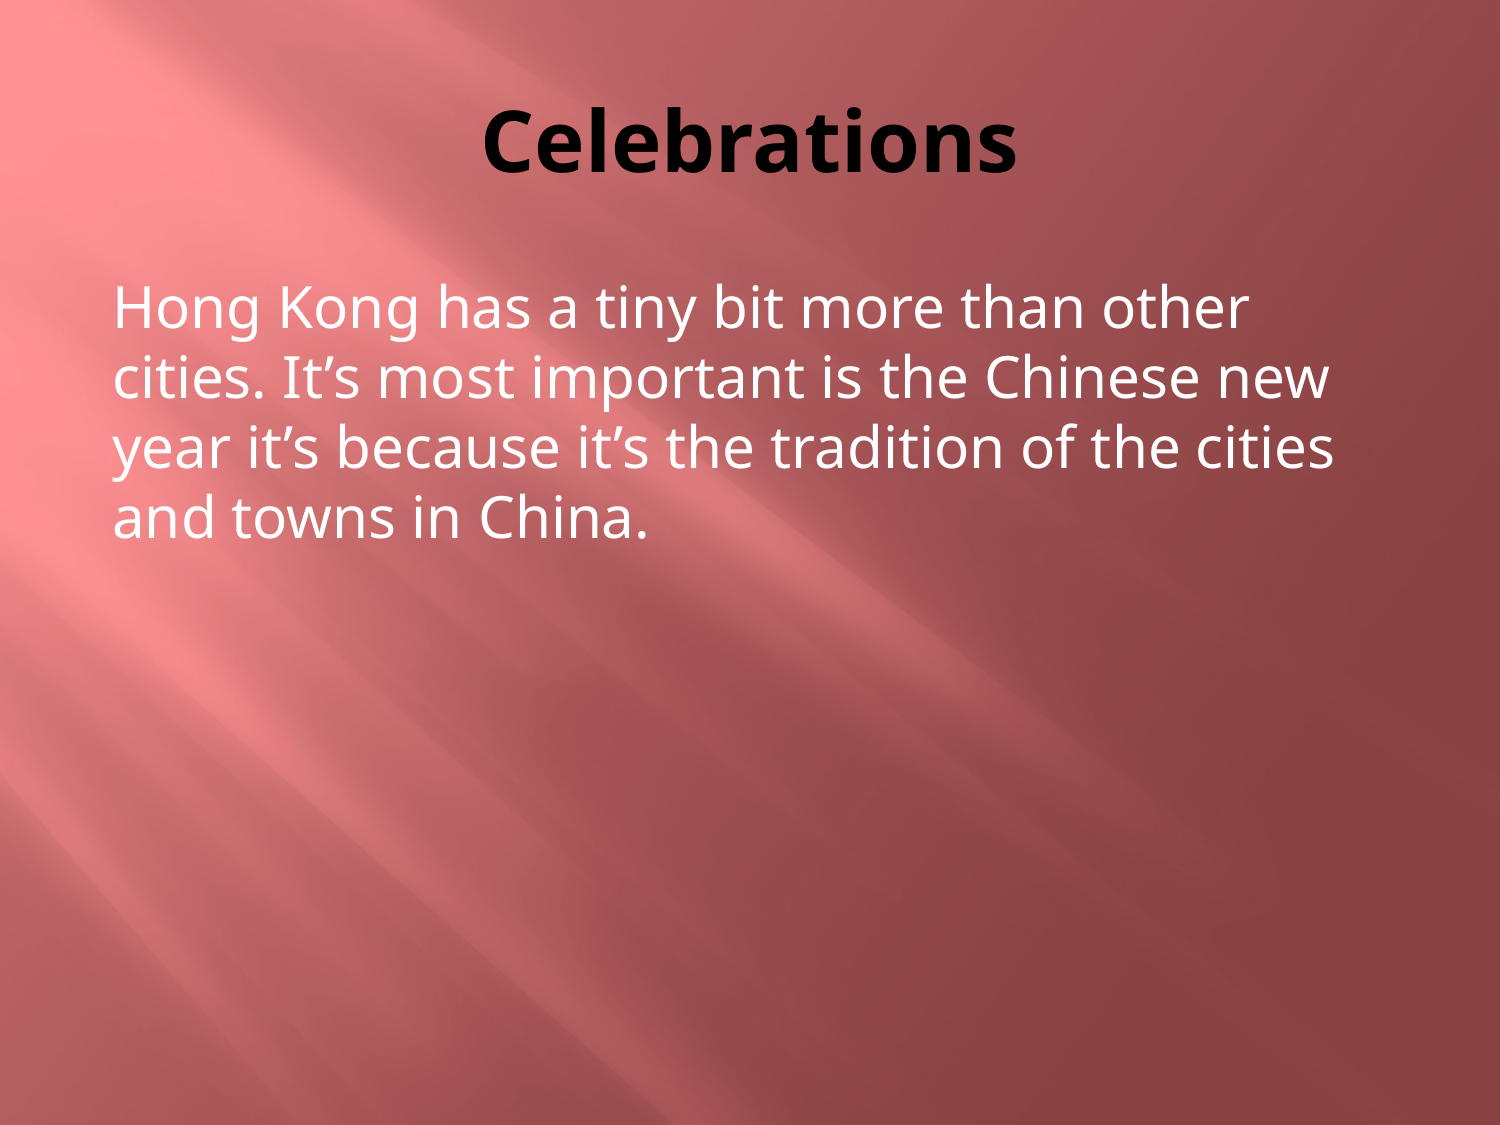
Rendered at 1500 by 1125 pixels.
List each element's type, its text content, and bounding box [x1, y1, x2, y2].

list Hong Kong has a tiny bit more than other cities. It’s most important is the Chinese new year it’s because it’s the tradition of the cities and towns in China. [75, 262, 1425, 1035]
title Celebrations [75, 45, 1425, 233]
